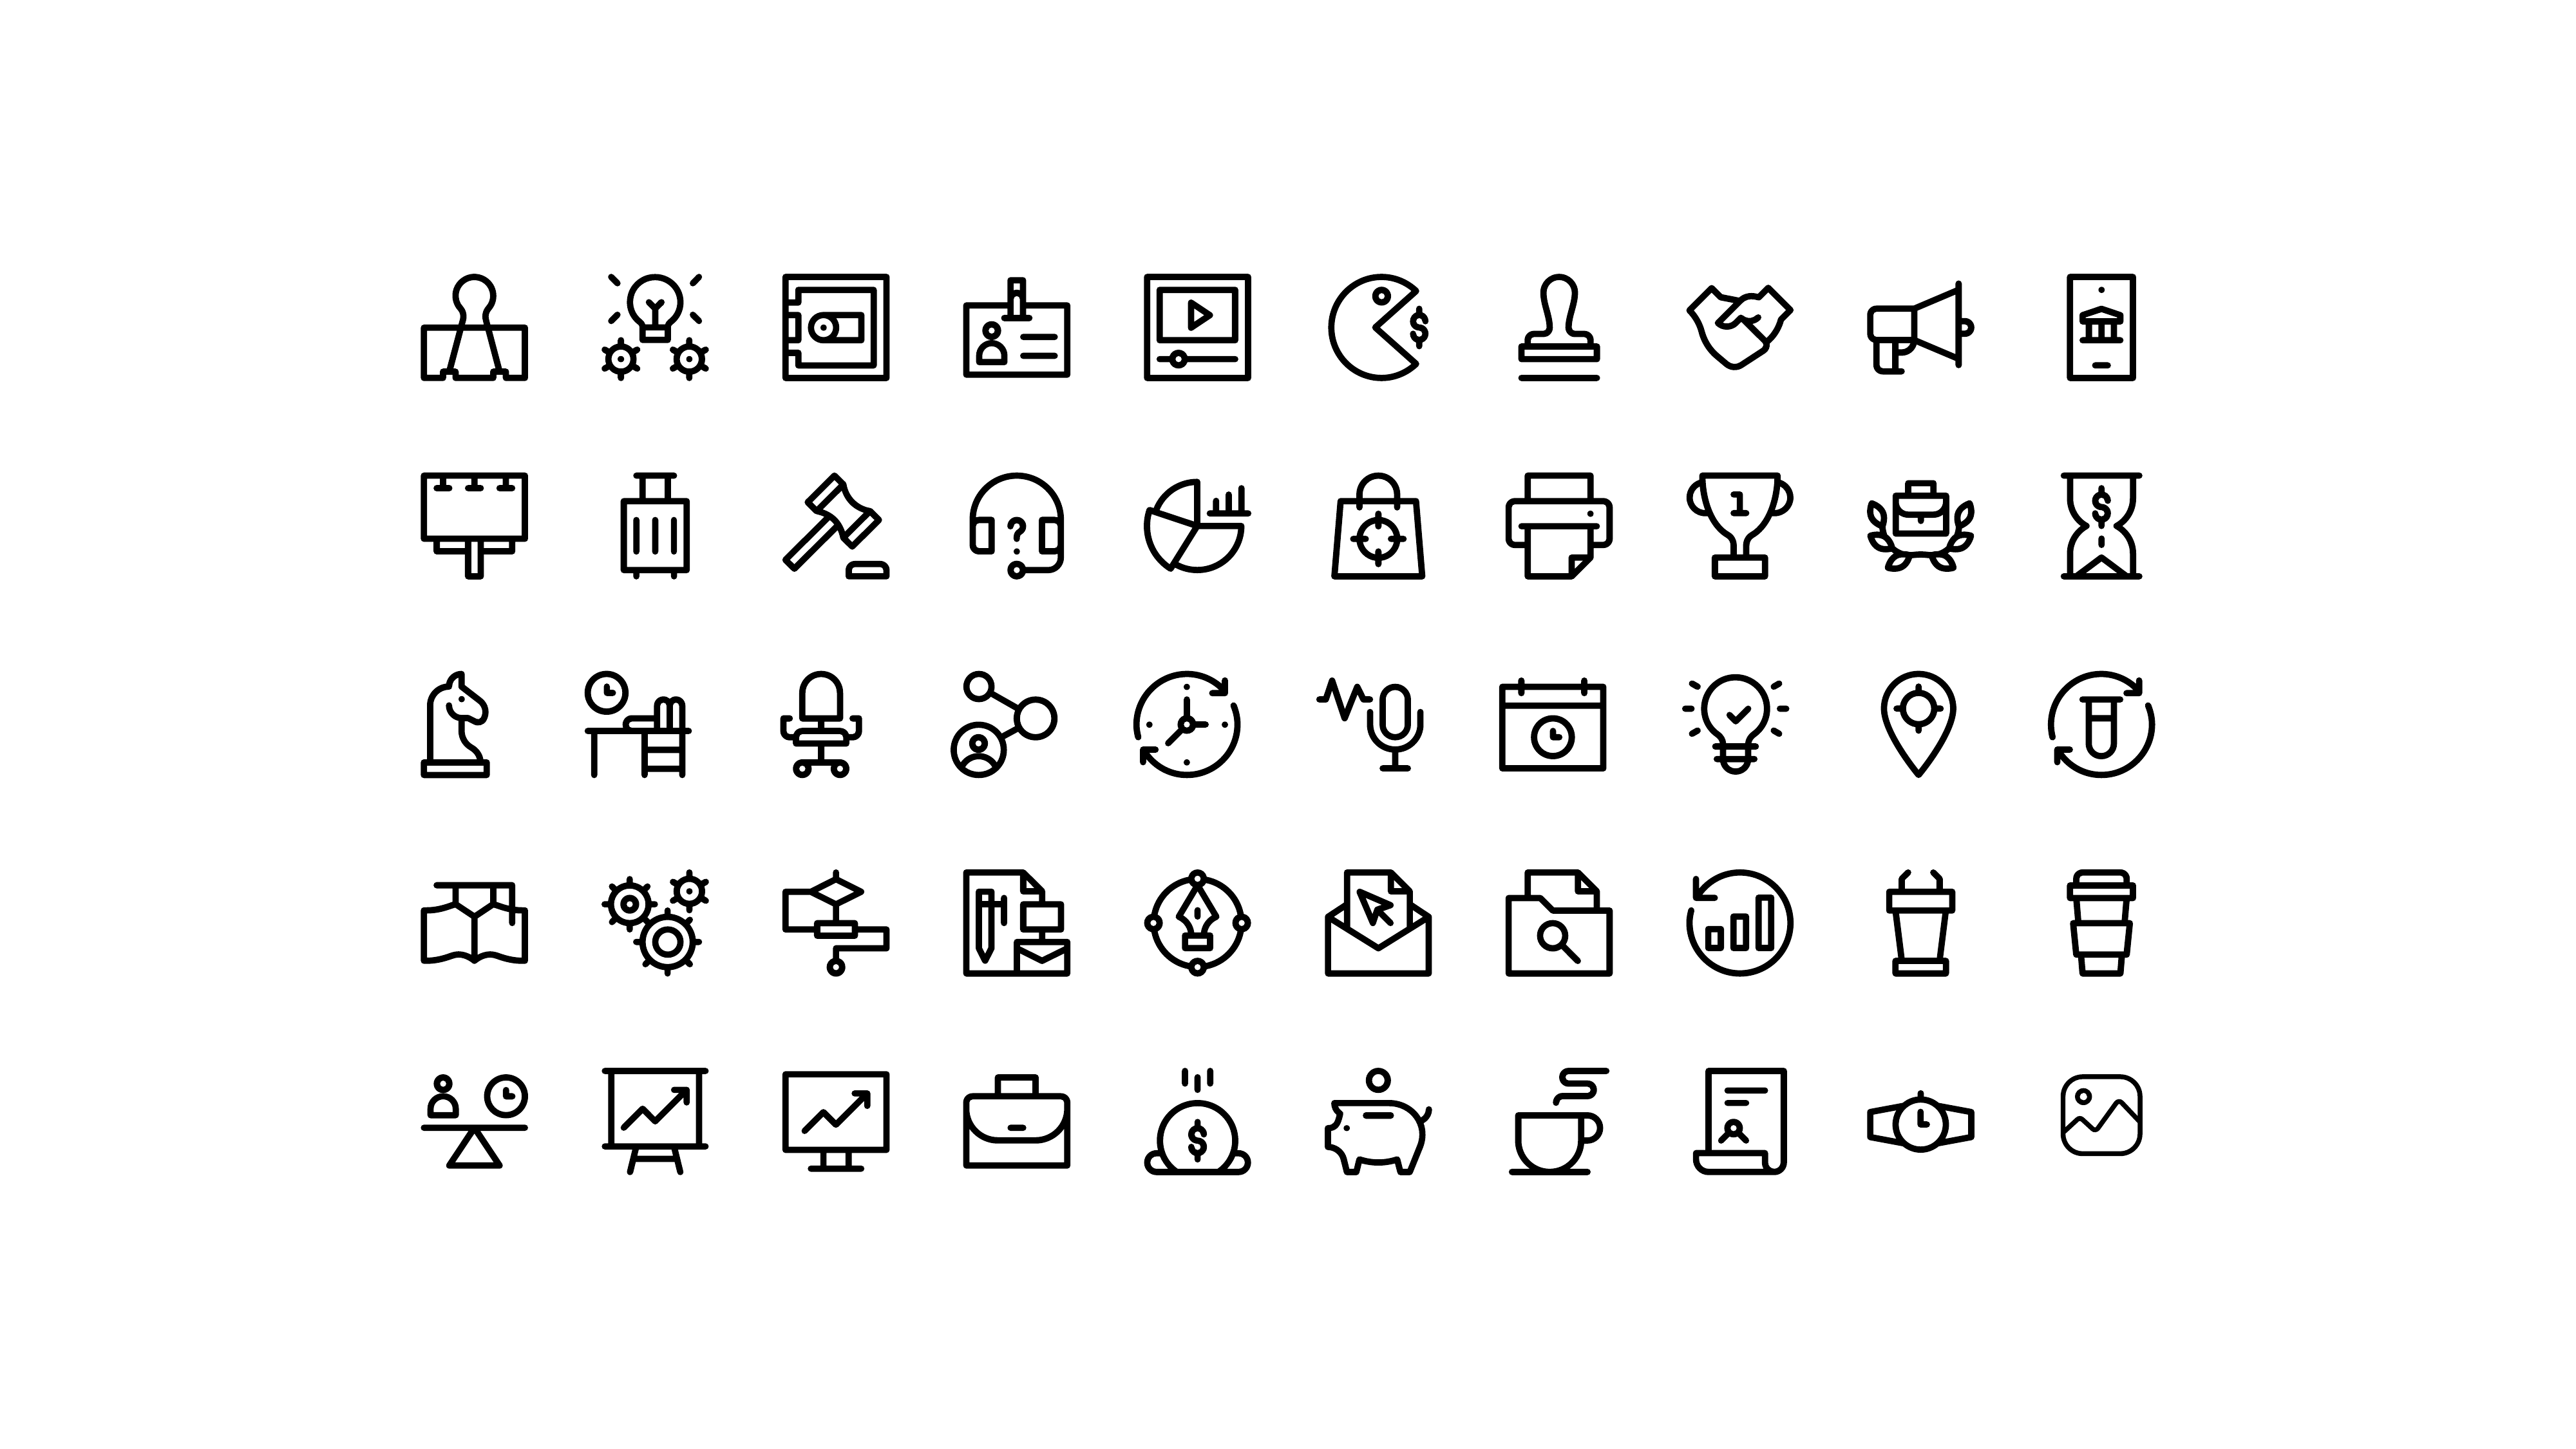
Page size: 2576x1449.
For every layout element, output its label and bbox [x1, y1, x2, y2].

text_box [1880, 670, 1957, 779]
text_box [1324, 1067, 1432, 1175]
text_box [2047, 670, 2155, 779]
text_box [950, 670, 1058, 779]
text_box [1866, 480, 1975, 573]
text_box [2067, 273, 2137, 381]
text_box [1686, 869, 1794, 977]
text_box [1681, 674, 1790, 775]
text_box [782, 869, 890, 977]
text_box [584, 670, 692, 779]
text_box [1499, 677, 1607, 772]
text_box [1133, 670, 1241, 779]
text_box [1866, 1090, 1975, 1153]
text_box [1505, 869, 1613, 977]
text_box [1686, 285, 1794, 370]
text_box [782, 472, 890, 580]
text_box [601, 869, 710, 977]
text_box [782, 273, 890, 381]
text_box [1144, 869, 1251, 977]
text_box [421, 882, 528, 964]
text_box [421, 472, 528, 580]
text_box [601, 273, 709, 381]
text_box [421, 1074, 529, 1169]
text_box [421, 670, 490, 779]
text_box [1316, 677, 1424, 772]
text_box [969, 472, 1065, 580]
text_box [620, 472, 690, 580]
text_box [780, 670, 862, 779]
text_box [1508, 1067, 1610, 1175]
text_box [1505, 472, 1613, 580]
text_box [1518, 273, 1600, 381]
text_box [1144, 1067, 1251, 1175]
text_box [2060, 1074, 2143, 1157]
text_box [1886, 869, 1956, 977]
text_box [421, 274, 528, 381]
text_box [2067, 869, 2136, 977]
text_box [963, 277, 1071, 378]
text_box [1331, 472, 1426, 580]
text_box [1325, 869, 1432, 977]
text_box [782, 1071, 890, 1172]
text_box [1692, 1067, 1788, 1175]
text_box [1867, 280, 1975, 375]
text_box [963, 1074, 1071, 1169]
text_box [1328, 273, 1429, 381]
text_box [1686, 472, 1794, 580]
text_box [2060, 472, 2143, 580]
text_box [963, 869, 1071, 977]
text_box [601, 1067, 709, 1175]
text_box [1144, 273, 1252, 381]
text_box [1143, 478, 1252, 574]
